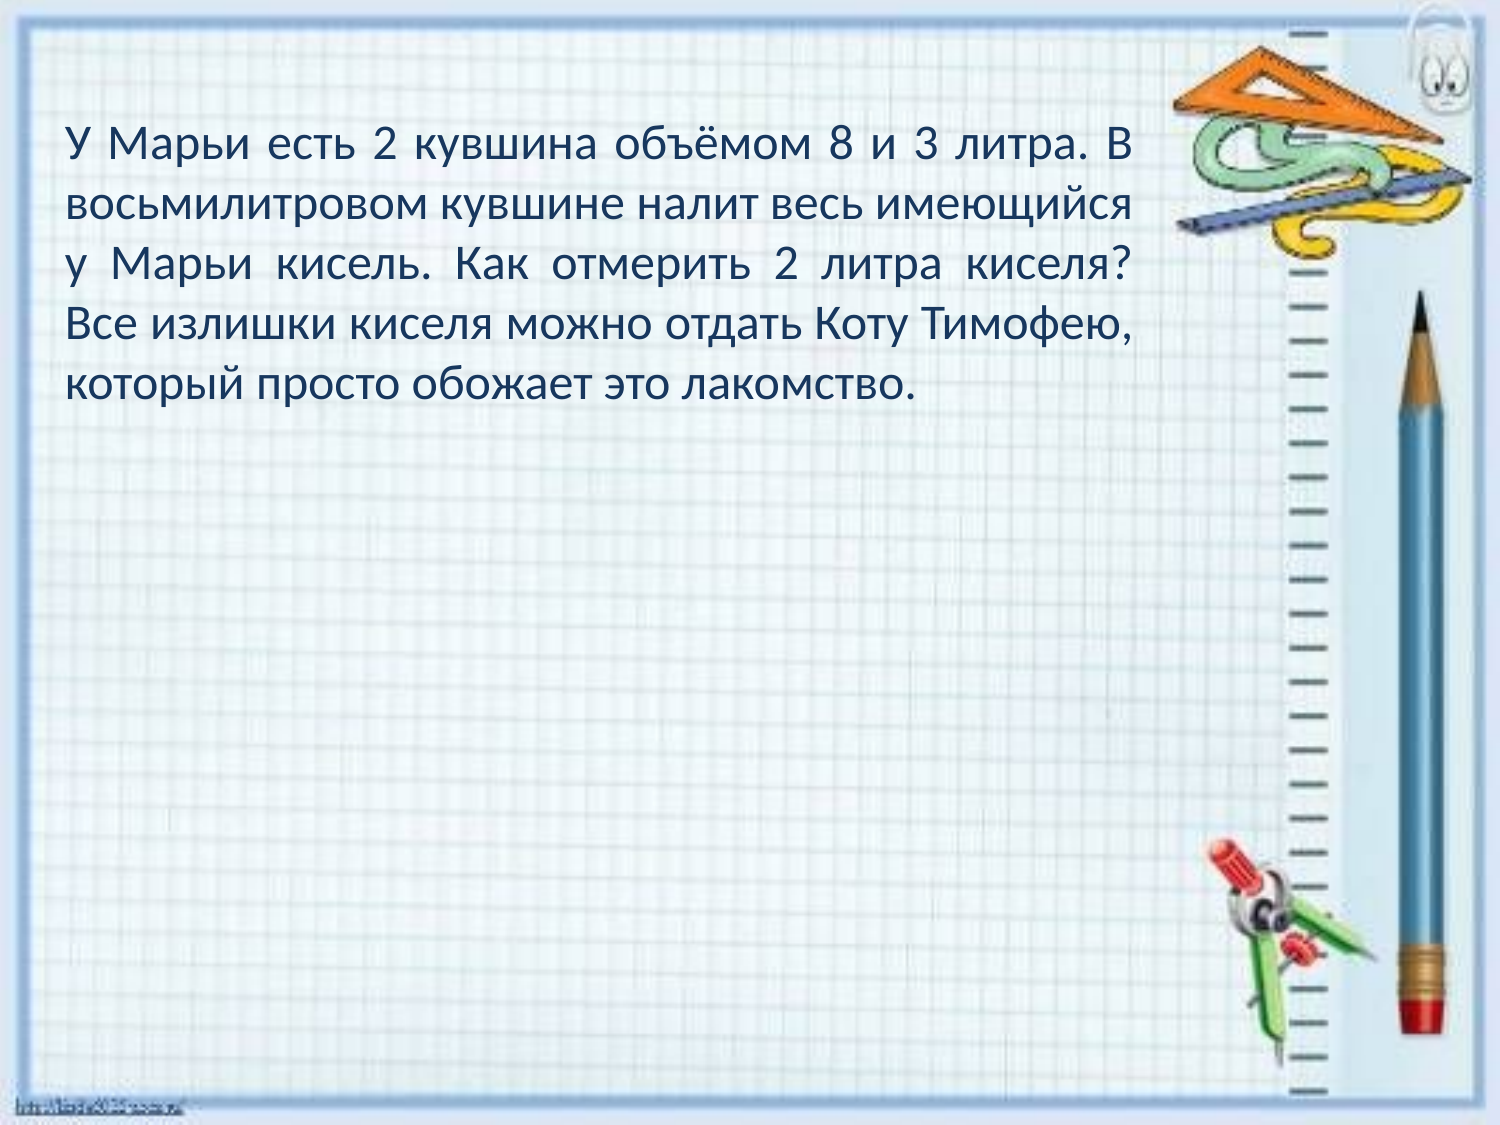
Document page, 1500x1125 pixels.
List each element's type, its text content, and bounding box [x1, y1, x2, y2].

text_box У Марьи есть 2 кувшина объёмом 8 и 3 литра. В восьмилитровом кувшине налит весь имеющийся у Марьи кисель. Как отмерить 2 литра киселя? Все излишки киселя можно отдать Коту Тимофею, который просто обожает это лакомство. [50, 101, 1149, 417]
picture [0, 0, 1500, 1125]
